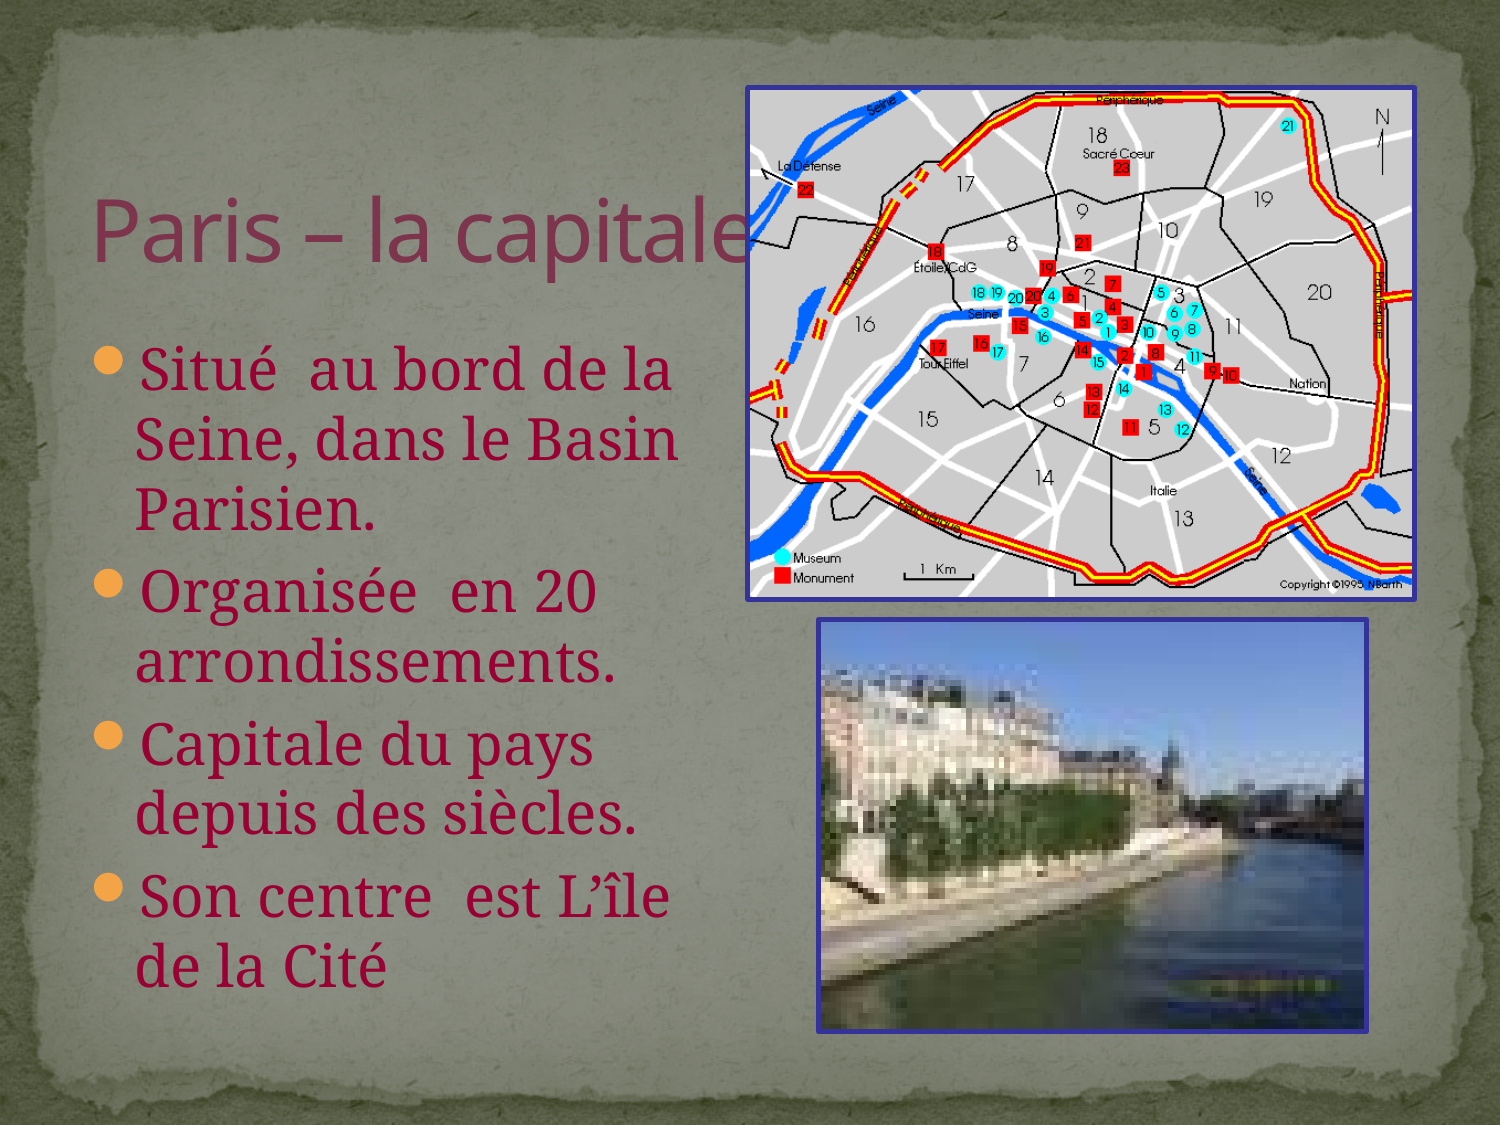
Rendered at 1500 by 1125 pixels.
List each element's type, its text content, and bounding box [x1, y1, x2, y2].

list Situé au bord de la Seine, dans le Basin Parisien. Organisée en 20 arrondissements. Capitale du pays depuis des siècles. Son centre est L’île de la Cité [75, 324, 738, 1047]
title Paris – la capitale [74, 62, 1425, 288]
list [824, 625, 1363, 1028]
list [752, 92, 1412, 596]
